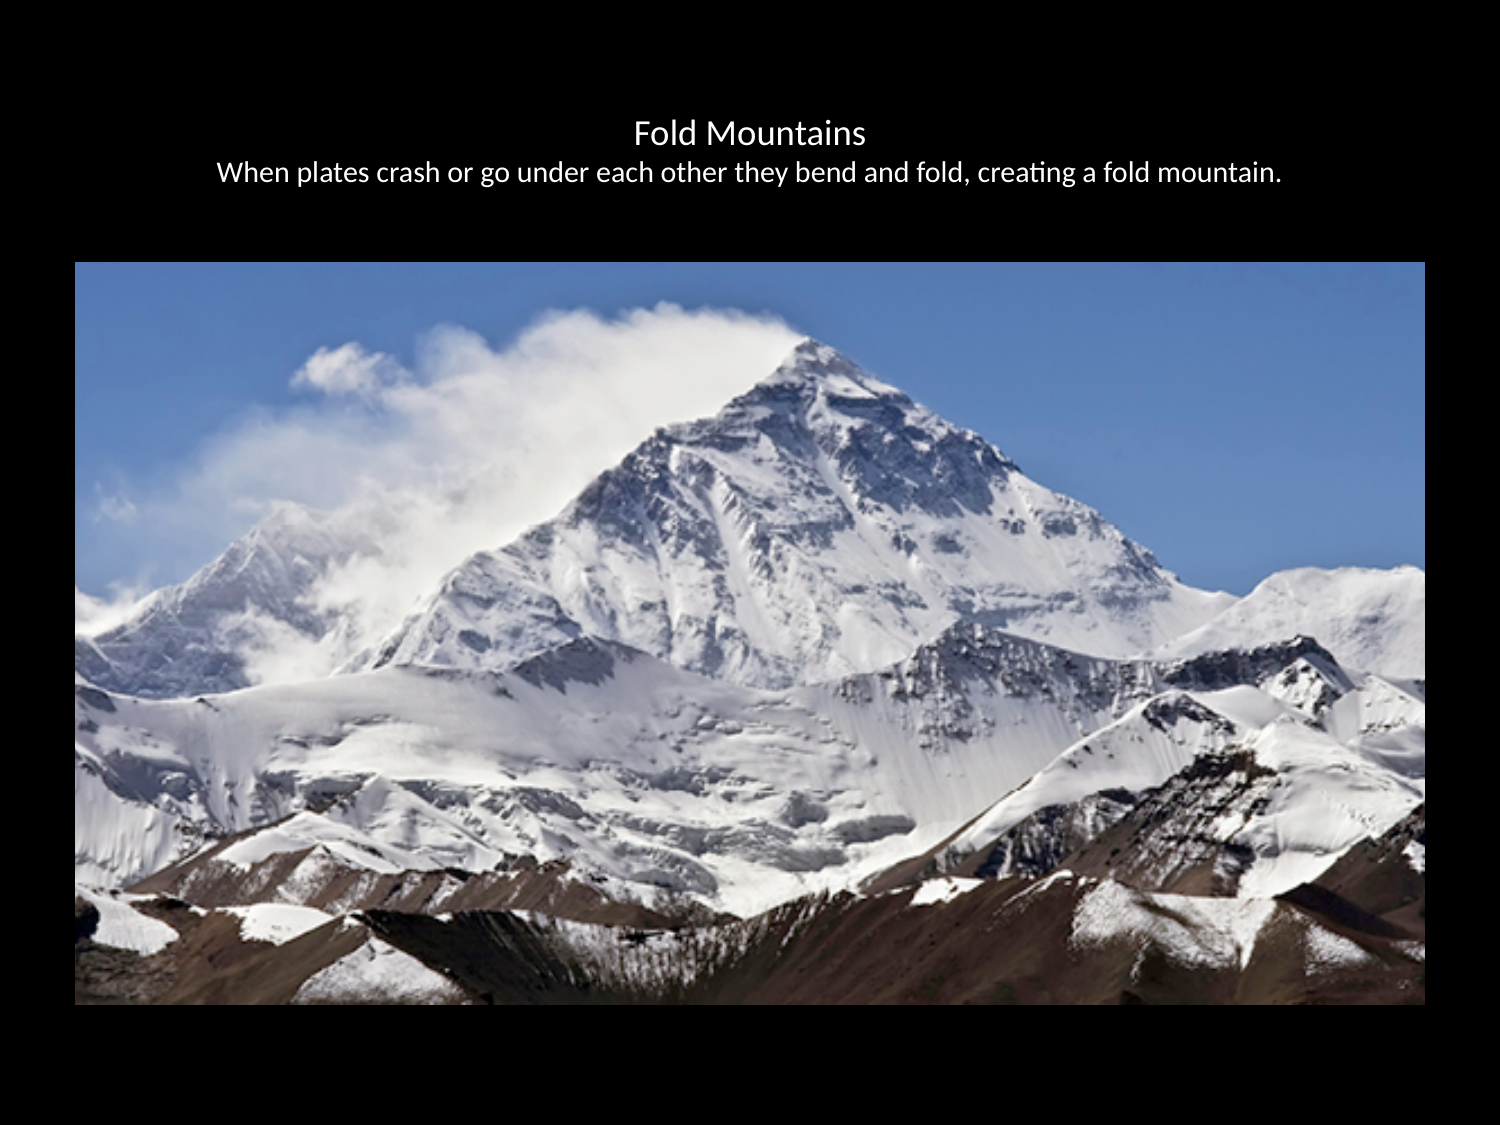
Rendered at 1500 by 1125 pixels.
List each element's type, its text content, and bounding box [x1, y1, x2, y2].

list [74, 262, 1426, 1006]
title Fold Mountains When plates crash or go under each other they bend and fold, creating a fold mountain. [75, 101, 1425, 233]
